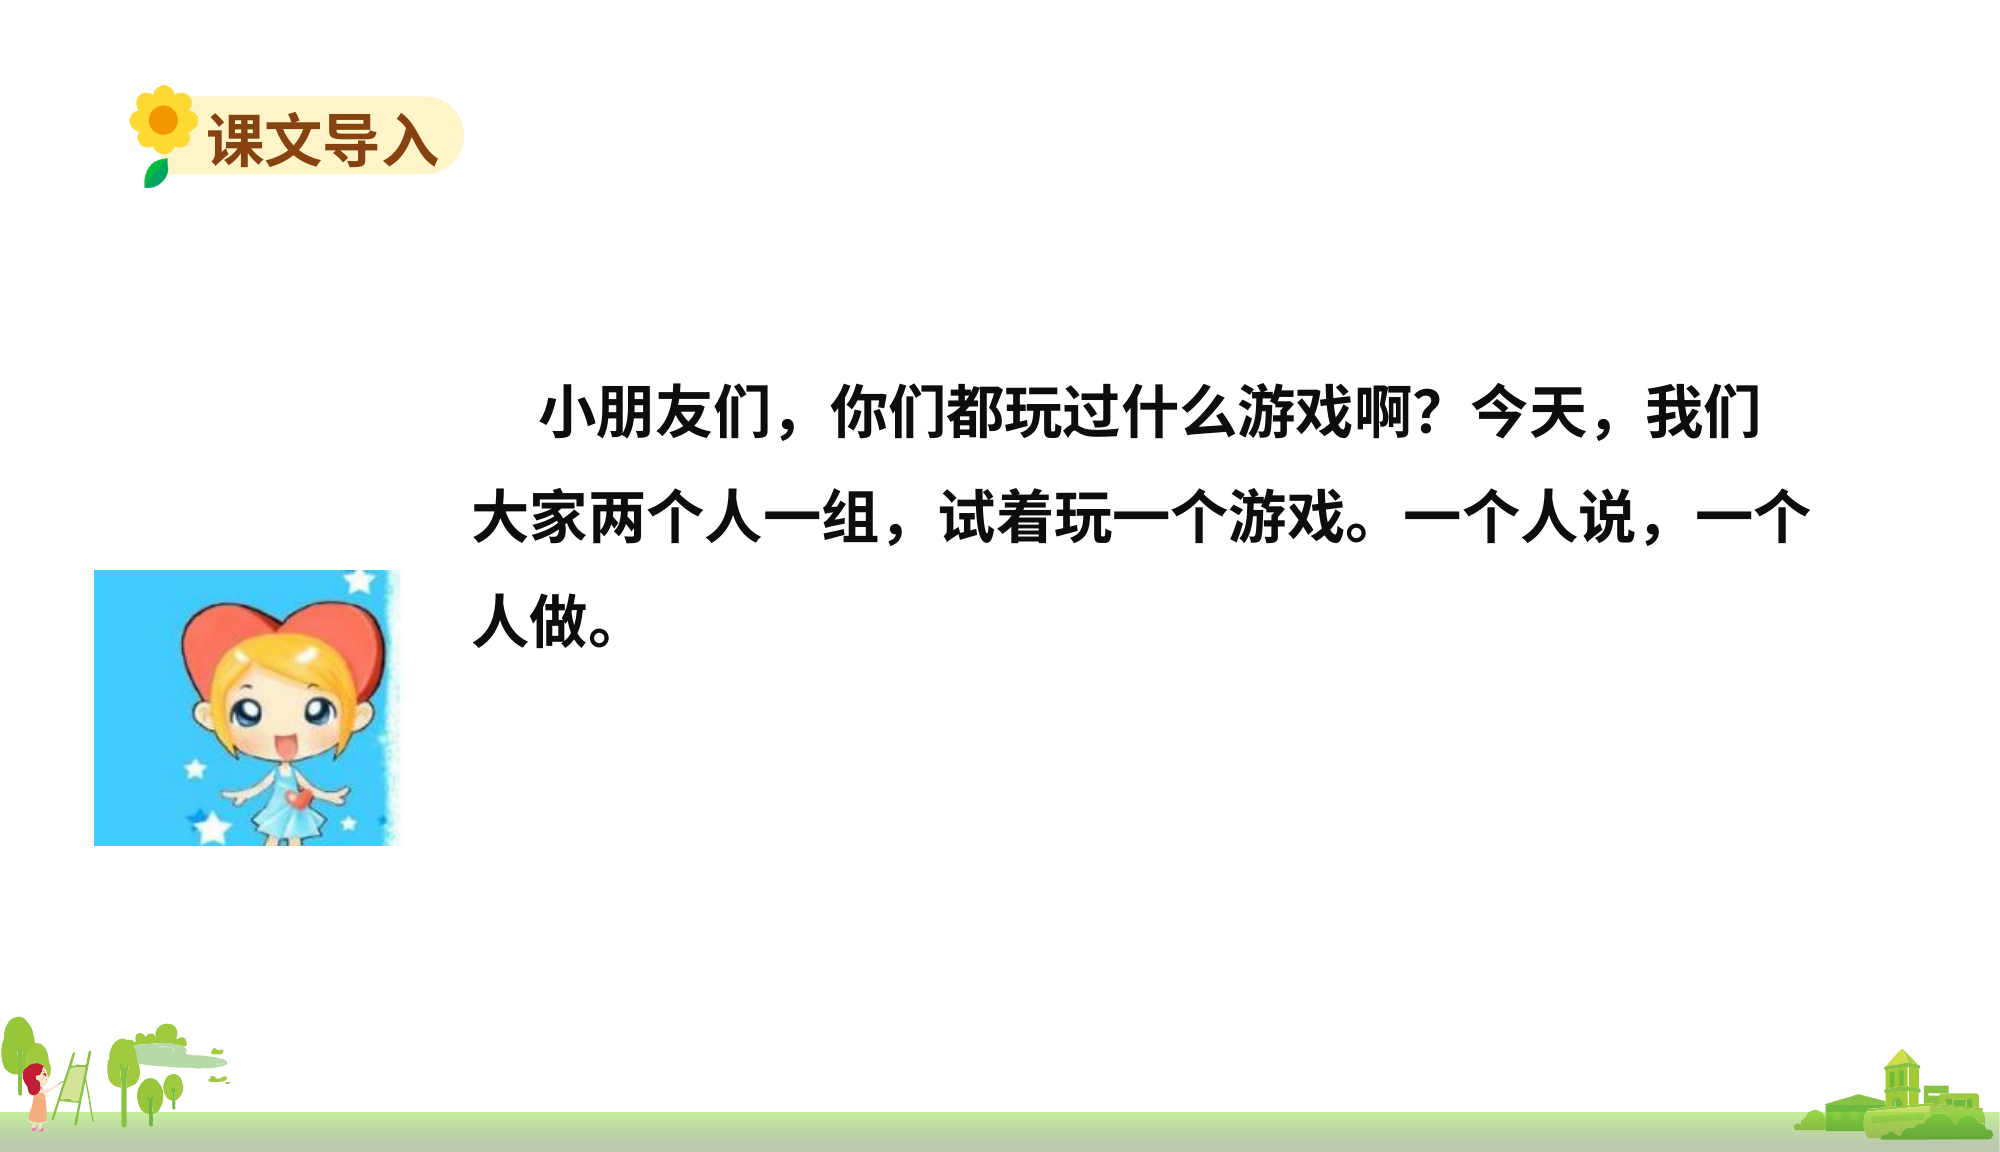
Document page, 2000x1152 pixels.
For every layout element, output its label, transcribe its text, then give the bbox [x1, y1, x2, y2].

picture [94, 570, 405, 846]
text_box 小朋友们，你们都玩过什么游戏啊？今天，我们大家两个人一组，试着玩一个游戏。一个人说，一个人做。 [457, 332, 1831, 663]
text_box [129, 85, 465, 188]
